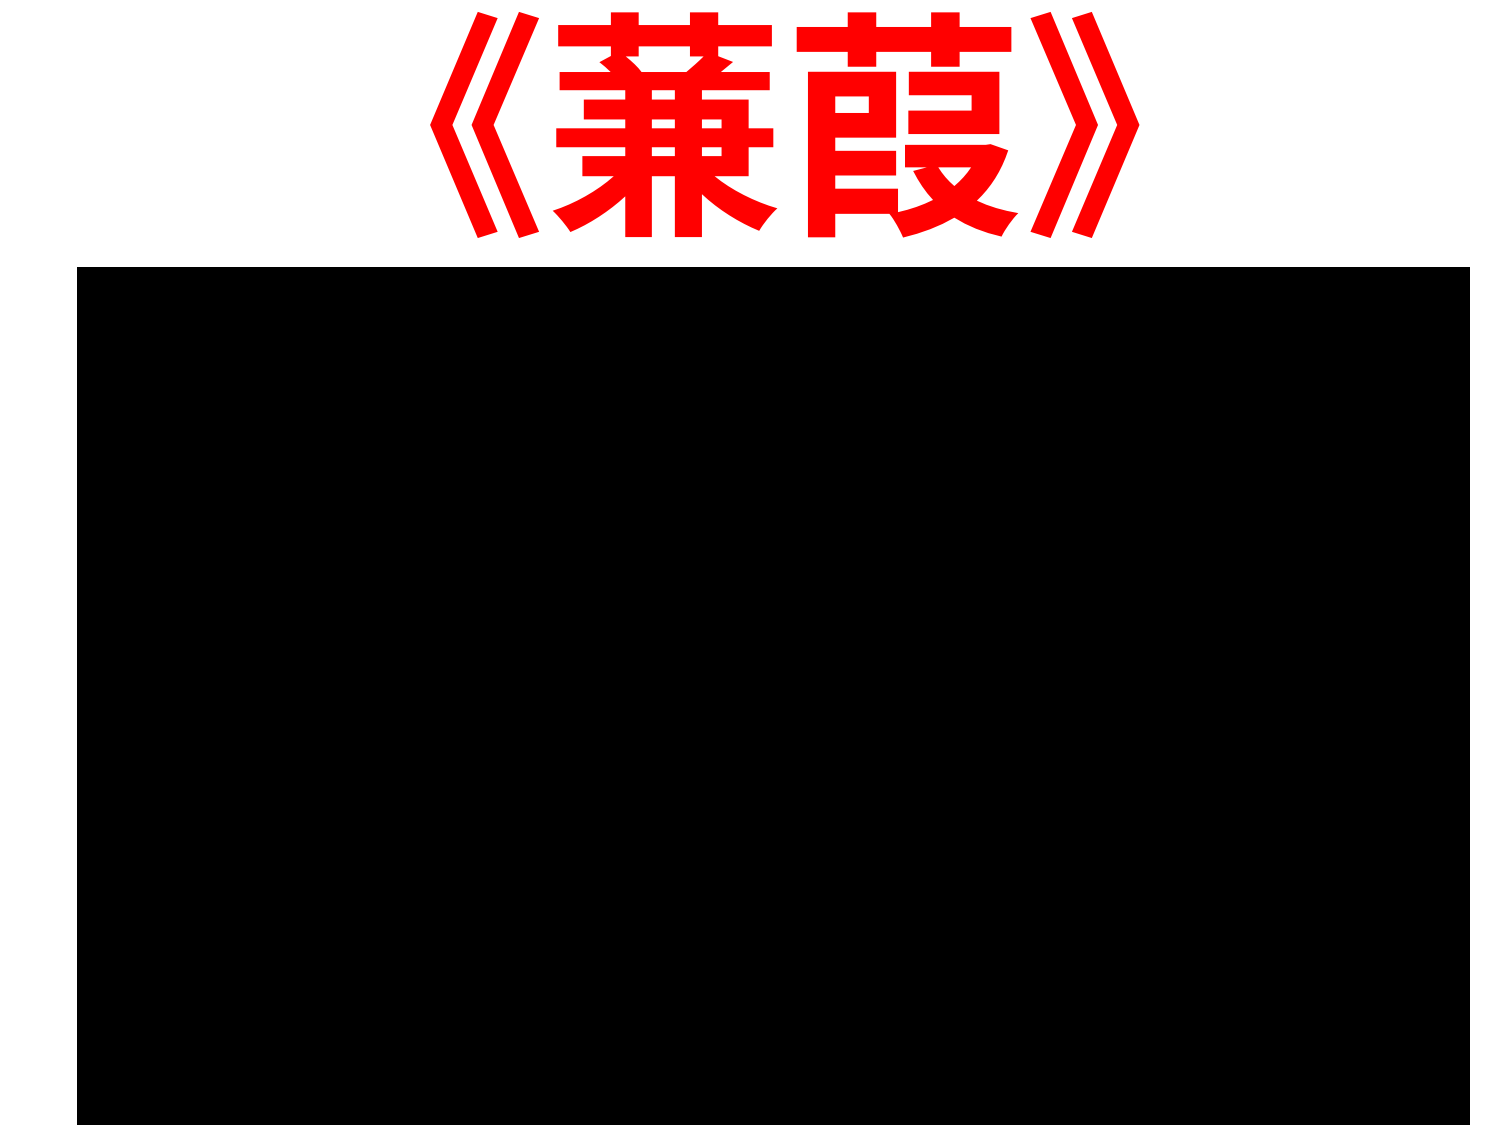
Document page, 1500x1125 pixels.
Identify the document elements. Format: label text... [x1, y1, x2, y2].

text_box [76, 266, 1471, 1125]
title 《蒹葭》 [147, 0, 1423, 242]
